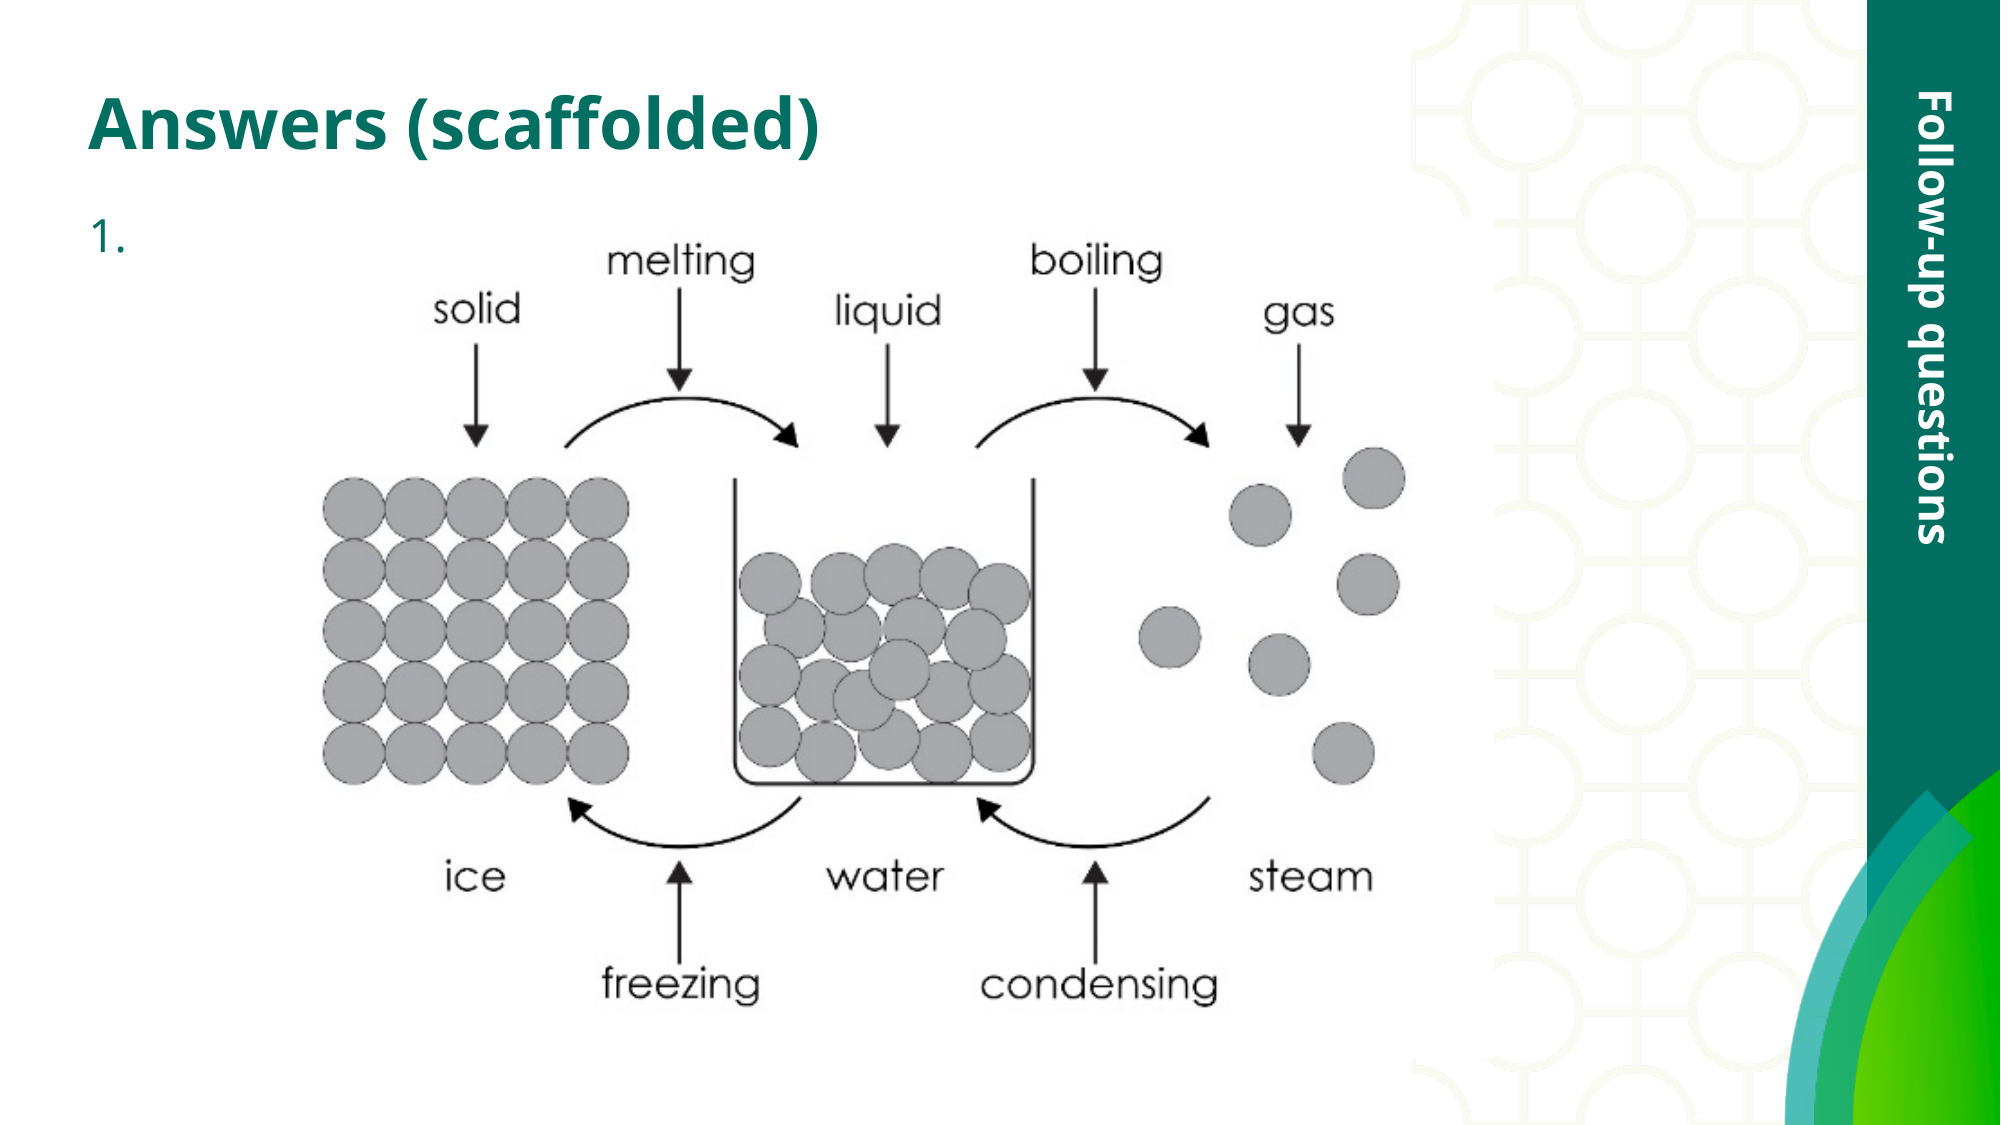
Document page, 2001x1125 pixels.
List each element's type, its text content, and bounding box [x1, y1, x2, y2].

picture [235, 0, 2001, 1125]
title Answers (scaffolded) [88, 88, 1743, 161]
list [88, 206, 1765, 1034]
text_box Follow-up questions [1867, 88, 2000, 768]
